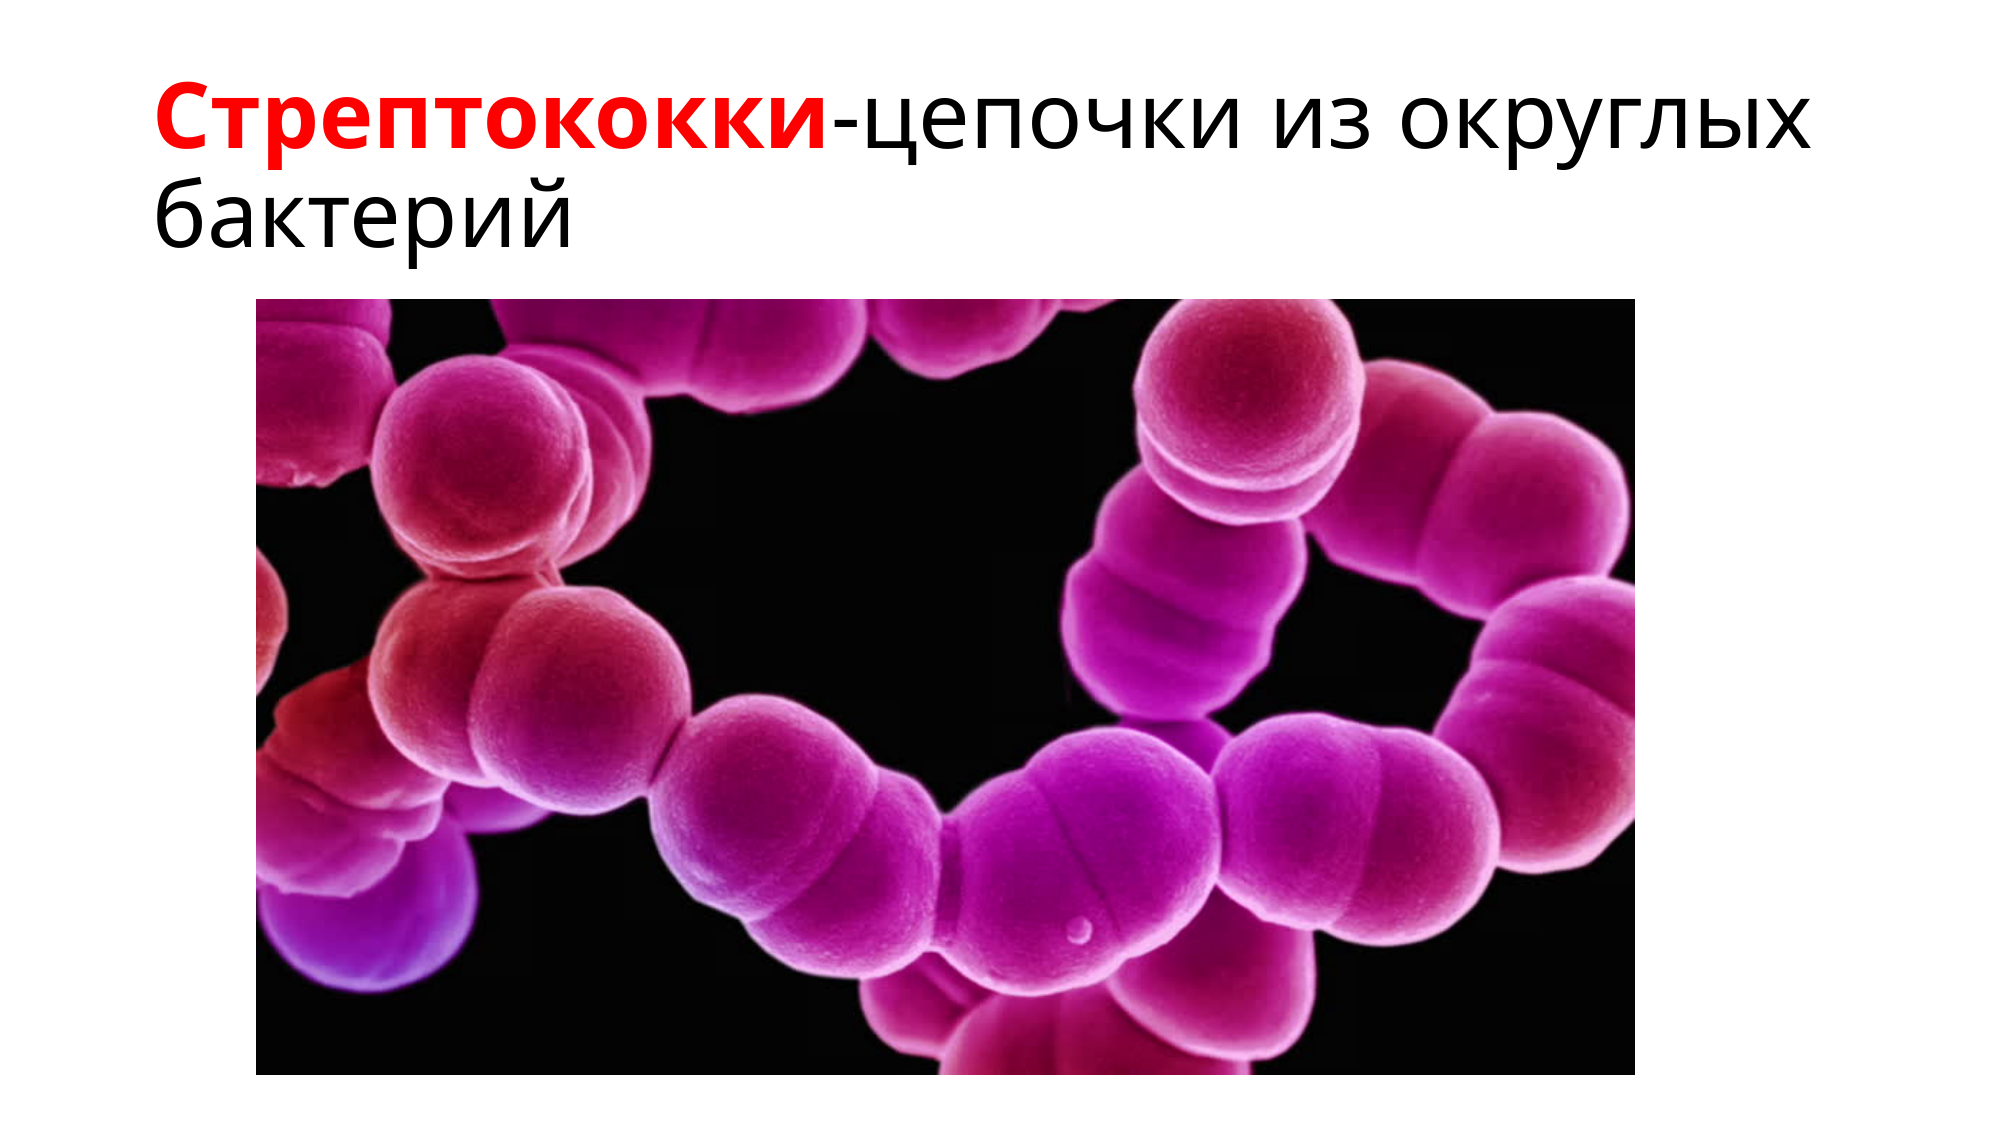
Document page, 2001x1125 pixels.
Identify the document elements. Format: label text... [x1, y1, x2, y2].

title Стрептококки-цепочки из округлых бактерий [137, 59, 1863, 278]
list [256, 299, 1635, 1075]
